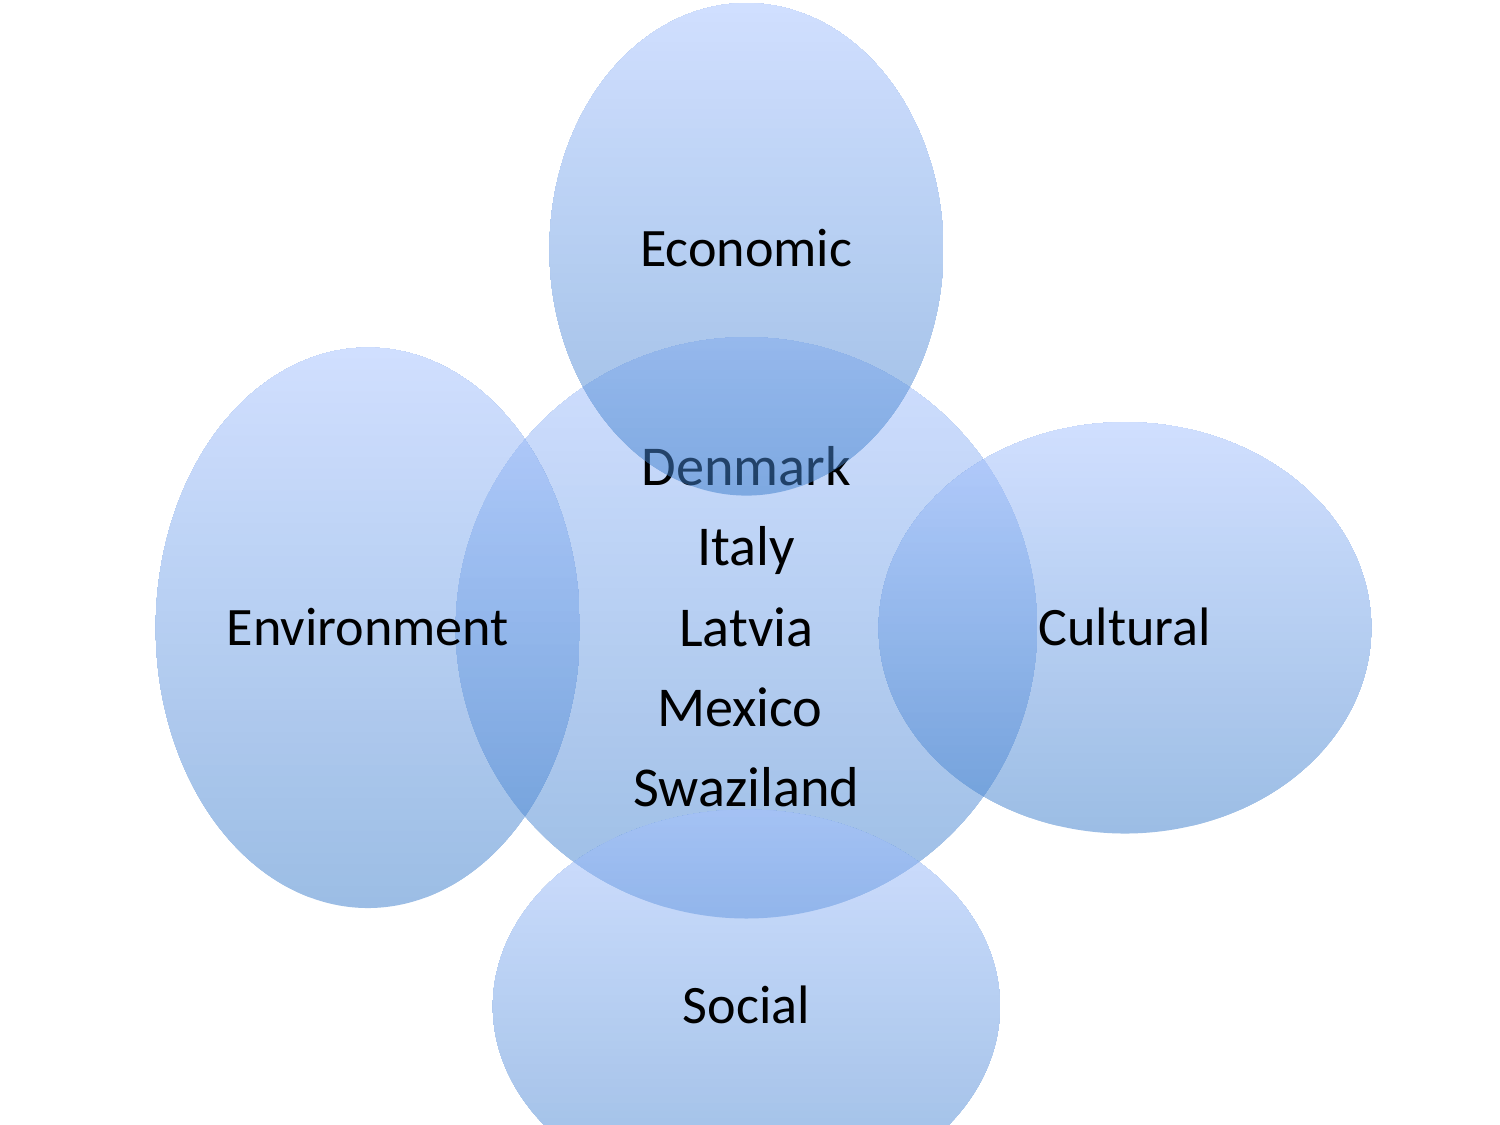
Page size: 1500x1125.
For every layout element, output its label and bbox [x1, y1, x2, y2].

list [26, 78, 1500, 1125]
